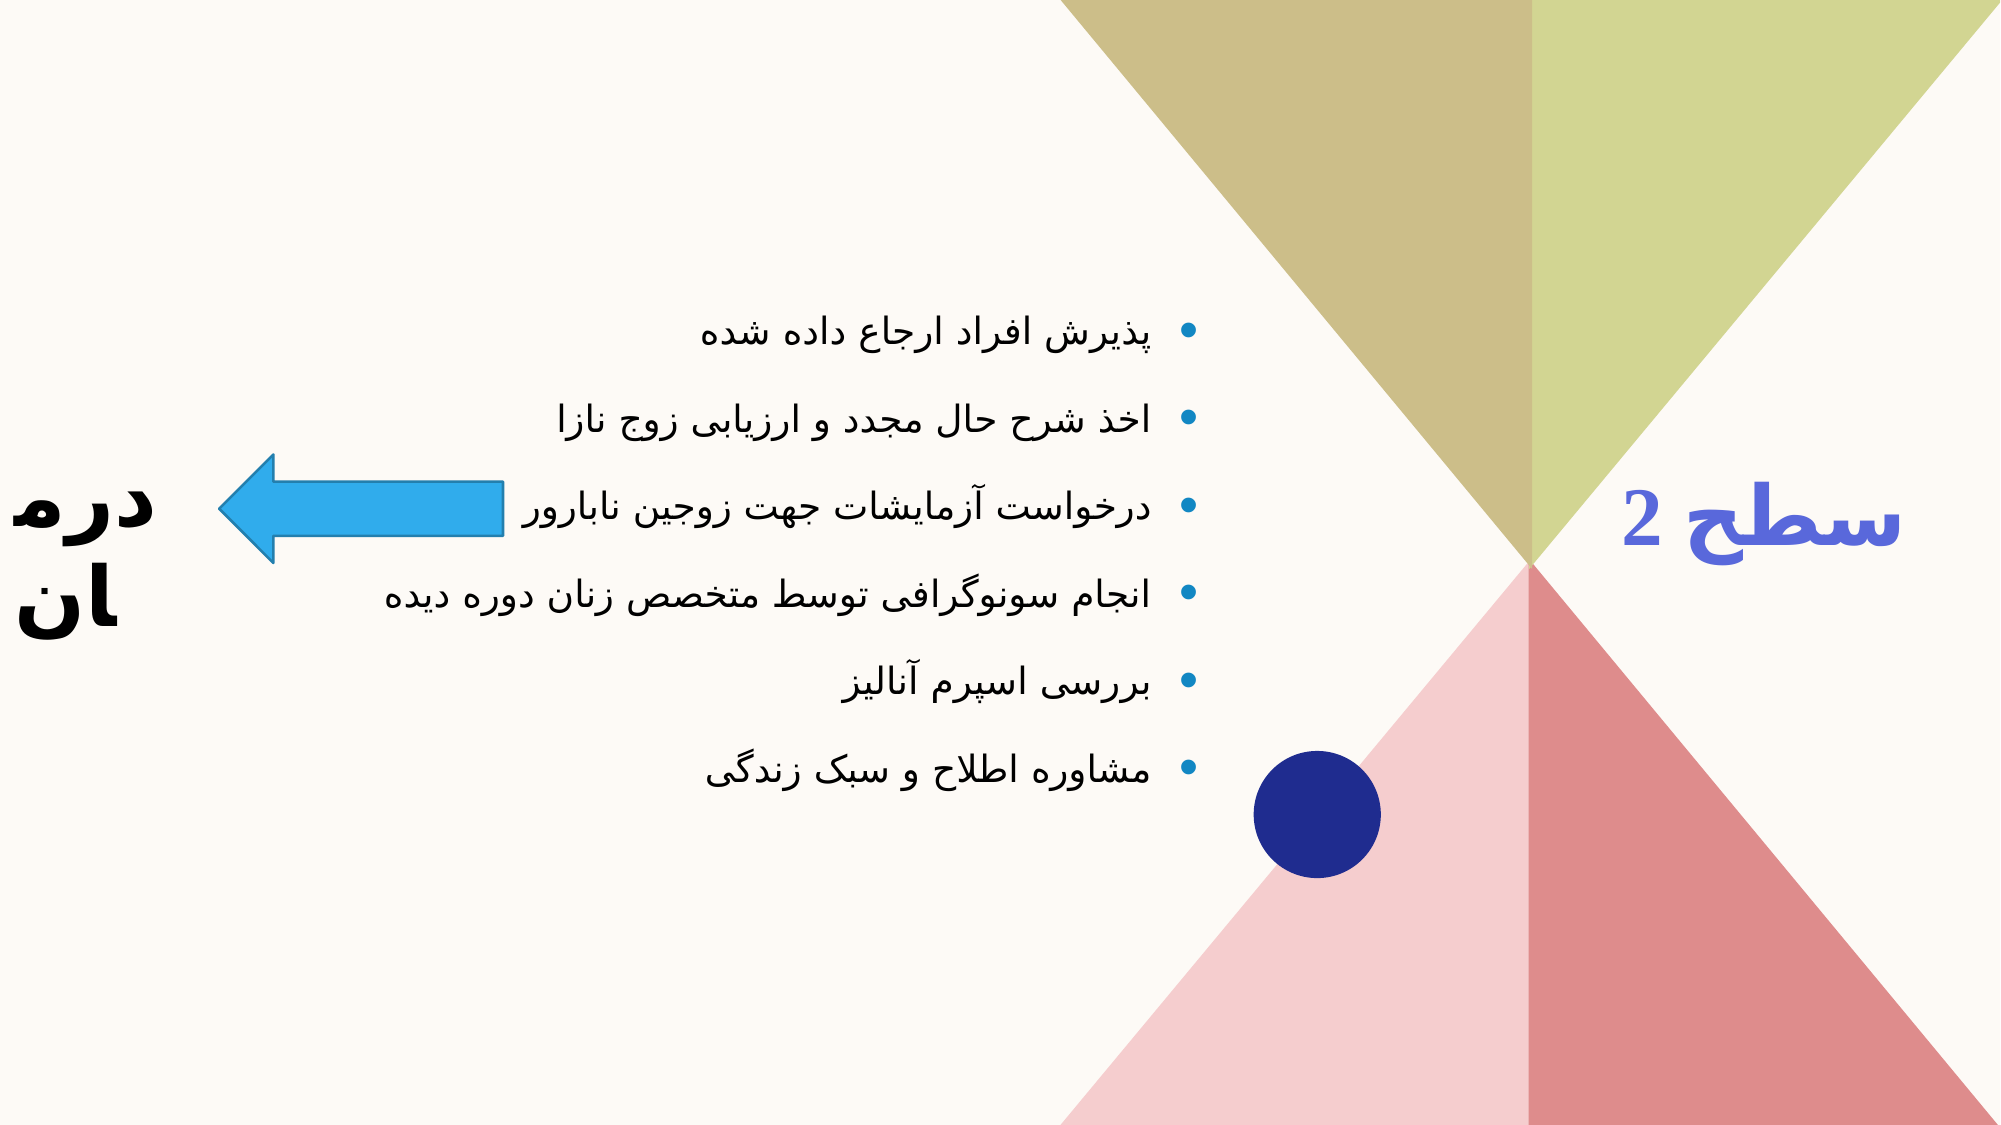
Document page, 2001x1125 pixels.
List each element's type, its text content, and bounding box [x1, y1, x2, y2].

text_box [219, 454, 503, 563]
text_box سطح 2 [1606, 454, 2000, 570]
list پذیرش افراد ارجاع داده شده اخذ شرح حال مجدد و ارزیابی زوج نازا درخواست آزمایشات جهت زوجین نابارور انجام سونوگرافی توسط متخصص زنان دوره دیده بررسی اسپرم آنالیز مشاوره اطلاح و سبک زندگی [0, 124, 1214, 967]
text_box درمان [0, 436, 199, 651]
